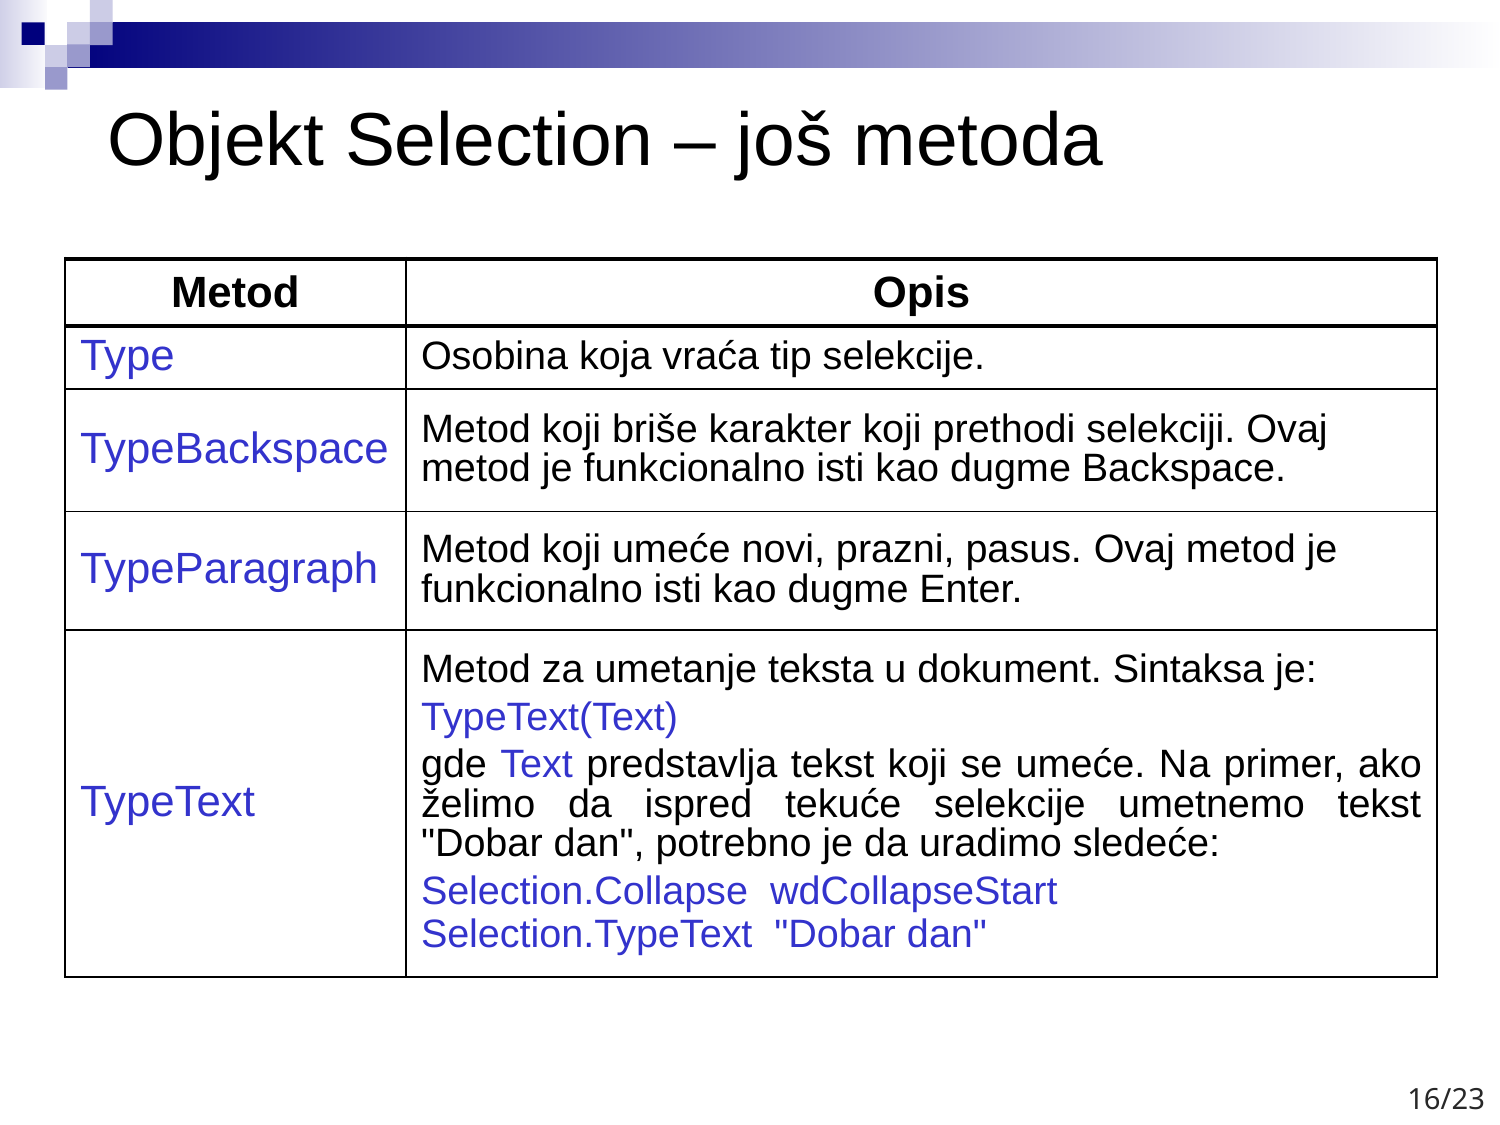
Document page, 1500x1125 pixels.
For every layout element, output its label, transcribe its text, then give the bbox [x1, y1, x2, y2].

text_box 16/23 [1374, 1072, 1500, 1123]
table_cell TypeBackspace [66, 390, 405, 511]
table_cell Metod koji umeće novi, prazni, pasus. Ovaj metod je funkcionalno isti kao dugme Enter. [407, 512, 1436, 629]
title Objekt Selection – još metoda [92, 74, 1140, 197]
table_cell Metod za umetanje teksta u dokument. Sintaksa je: TypeText(Text) gde Text predstavlja tekst koji se umeće. Na primer, ako želimo da ispred tekuće selekcije umetnemo tekst "Dobar dan", potrebno je da uradimo sledeće: Selection.Collapse wdCollapseStart Selection.TypeText "Dobar dan" [407, 631, 1436, 976]
table_cell Metod koji briše karakter koji prethodi selekciji. Ovaj metod je funkcionalno isti kao dugme Backspace. [407, 390, 1436, 511]
table_header Metod [66, 261, 405, 324]
table_cell TypeParagraph [66, 512, 405, 629]
table_header Opis [407, 261, 1436, 324]
table_cell Osobina koja vraća tip selekcije. [407, 328, 1436, 388]
table_cell Type [66, 328, 405, 388]
table_cell TypeText [66, 631, 405, 976]
